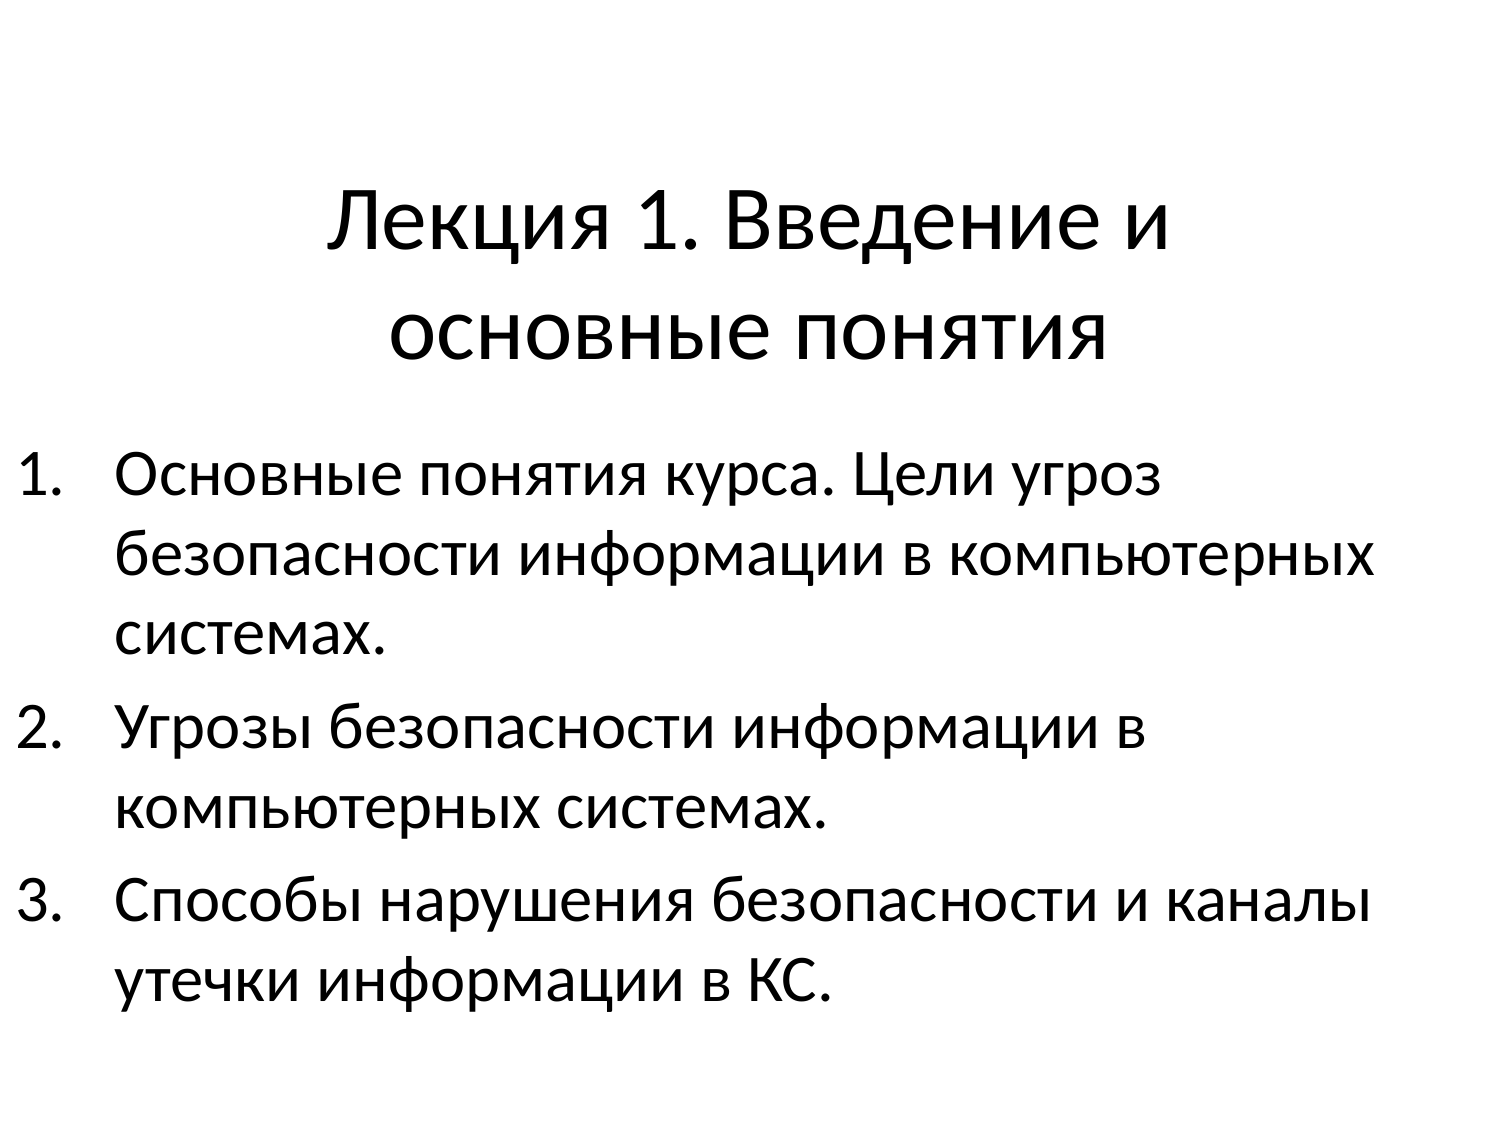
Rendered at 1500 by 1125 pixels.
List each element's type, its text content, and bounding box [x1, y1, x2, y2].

title Лекция 1. Введение и основные понятия [112, 125, 1388, 411]
subtitle Основные понятия курса. Цели угроз безопасности информации в компьютерных системах. Угрозы безопасности информации в компьютерных системах. Способы нарушения безопасности и каналы утечки информации в КС. [0, 420, 1500, 1125]
